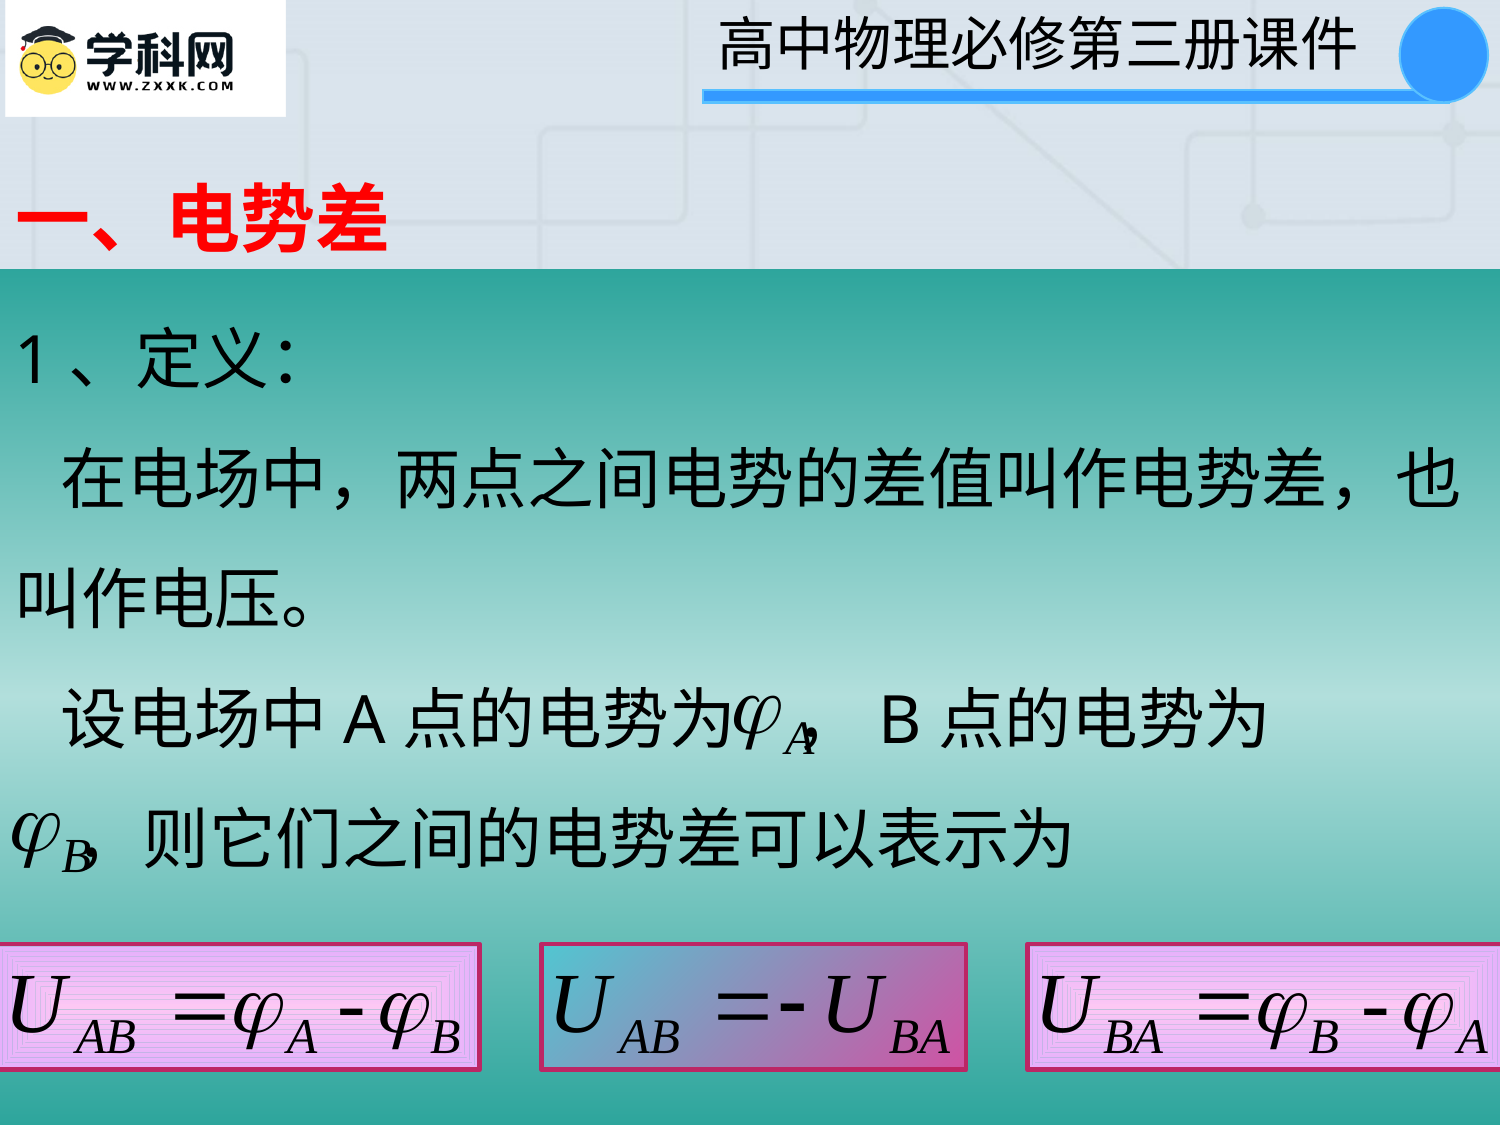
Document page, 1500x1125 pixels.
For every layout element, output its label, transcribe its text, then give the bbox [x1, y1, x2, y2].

picture [0, 0, 1500, 269]
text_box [0, 767, 105, 887]
text_box 一、电势差 [0, 163, 406, 269]
text_box 1、定义： 在电场中，两点之间电势的差值叫作电势差，也叫作电压。 设电场中A点的电势为 ，B点的电势为 ，则它们之间的电势差可以表示为 [0, 269, 1500, 1125]
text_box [722, 651, 825, 768]
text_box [543, 946, 964, 1068]
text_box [1029, 946, 1500, 1068]
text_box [0, 946, 478, 1068]
